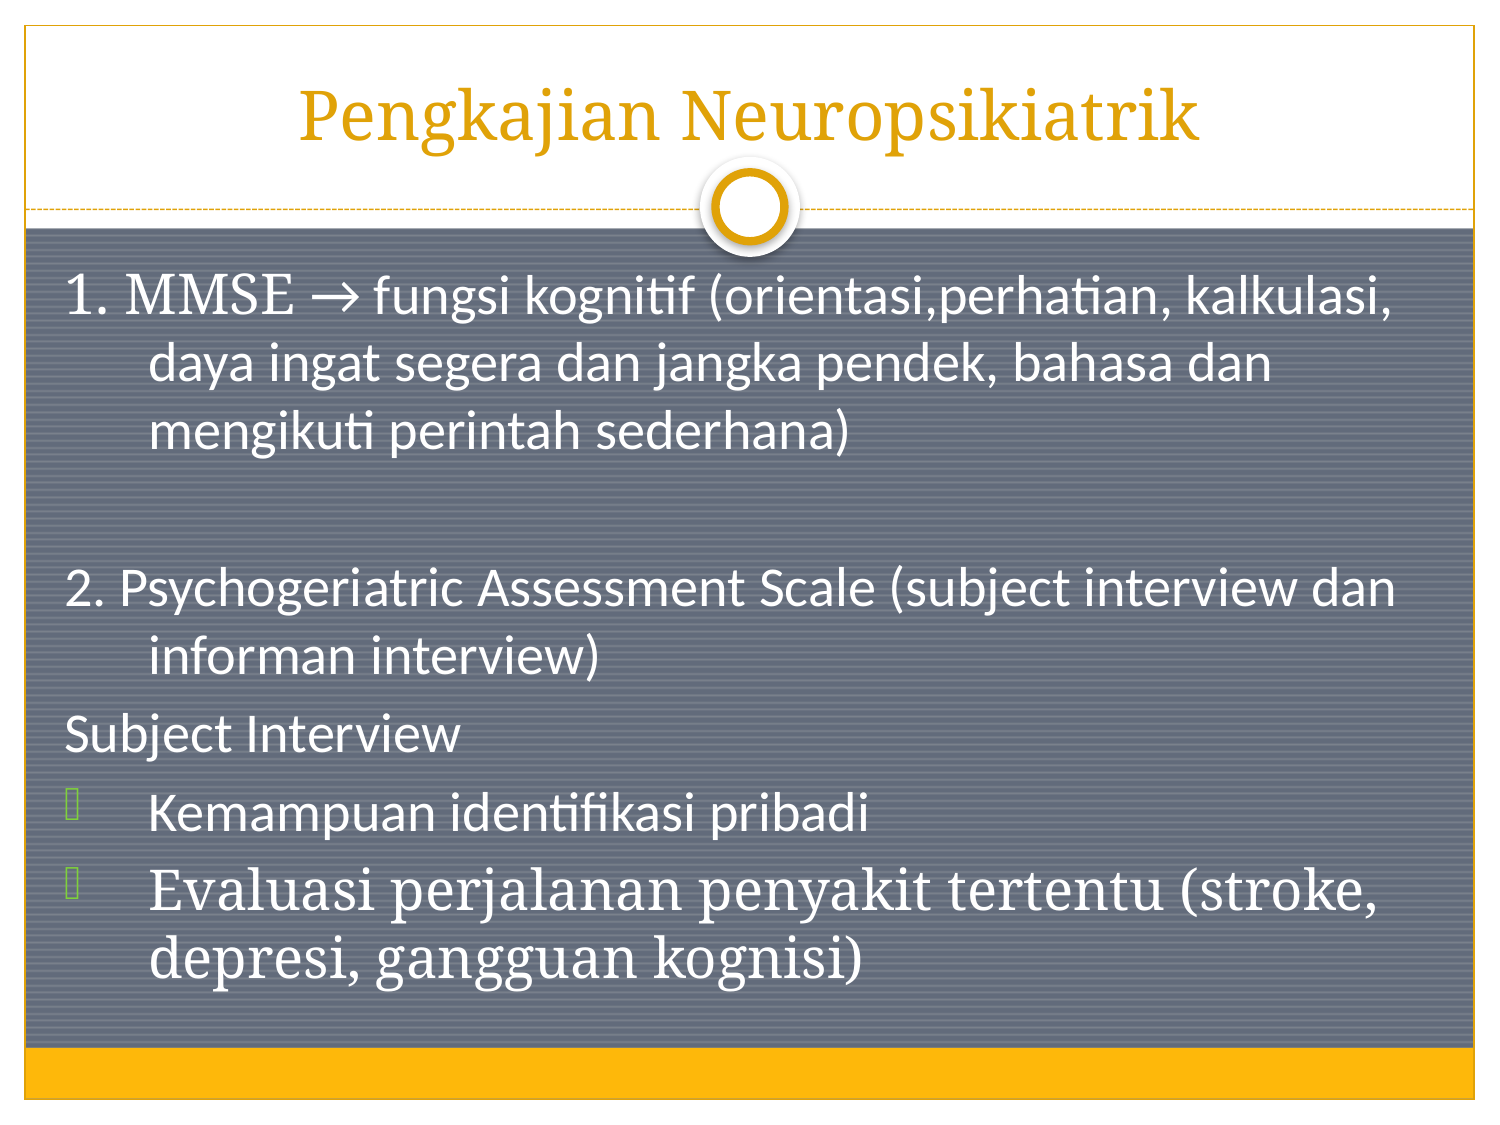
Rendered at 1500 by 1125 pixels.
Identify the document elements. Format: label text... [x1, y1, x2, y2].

title Pengkajian Neuropsikiatrik [49, 37, 1450, 162]
list 1. MMSE → fungsi kognitif (orientasi,perhatian, kalkulasi, daya ingat segera dan jangka pendek, bahasa dan mengikuti perintah sederhana) 2. Psychogeriatric Assessment Scale (subject interview dan informan interview) Subject Interview Kemampuan identifikasi pribadi Evaluasi perjalanan penyakit tertentu (stroke, depresi, gangguan kognisi) [49, 250, 1445, 1001]
